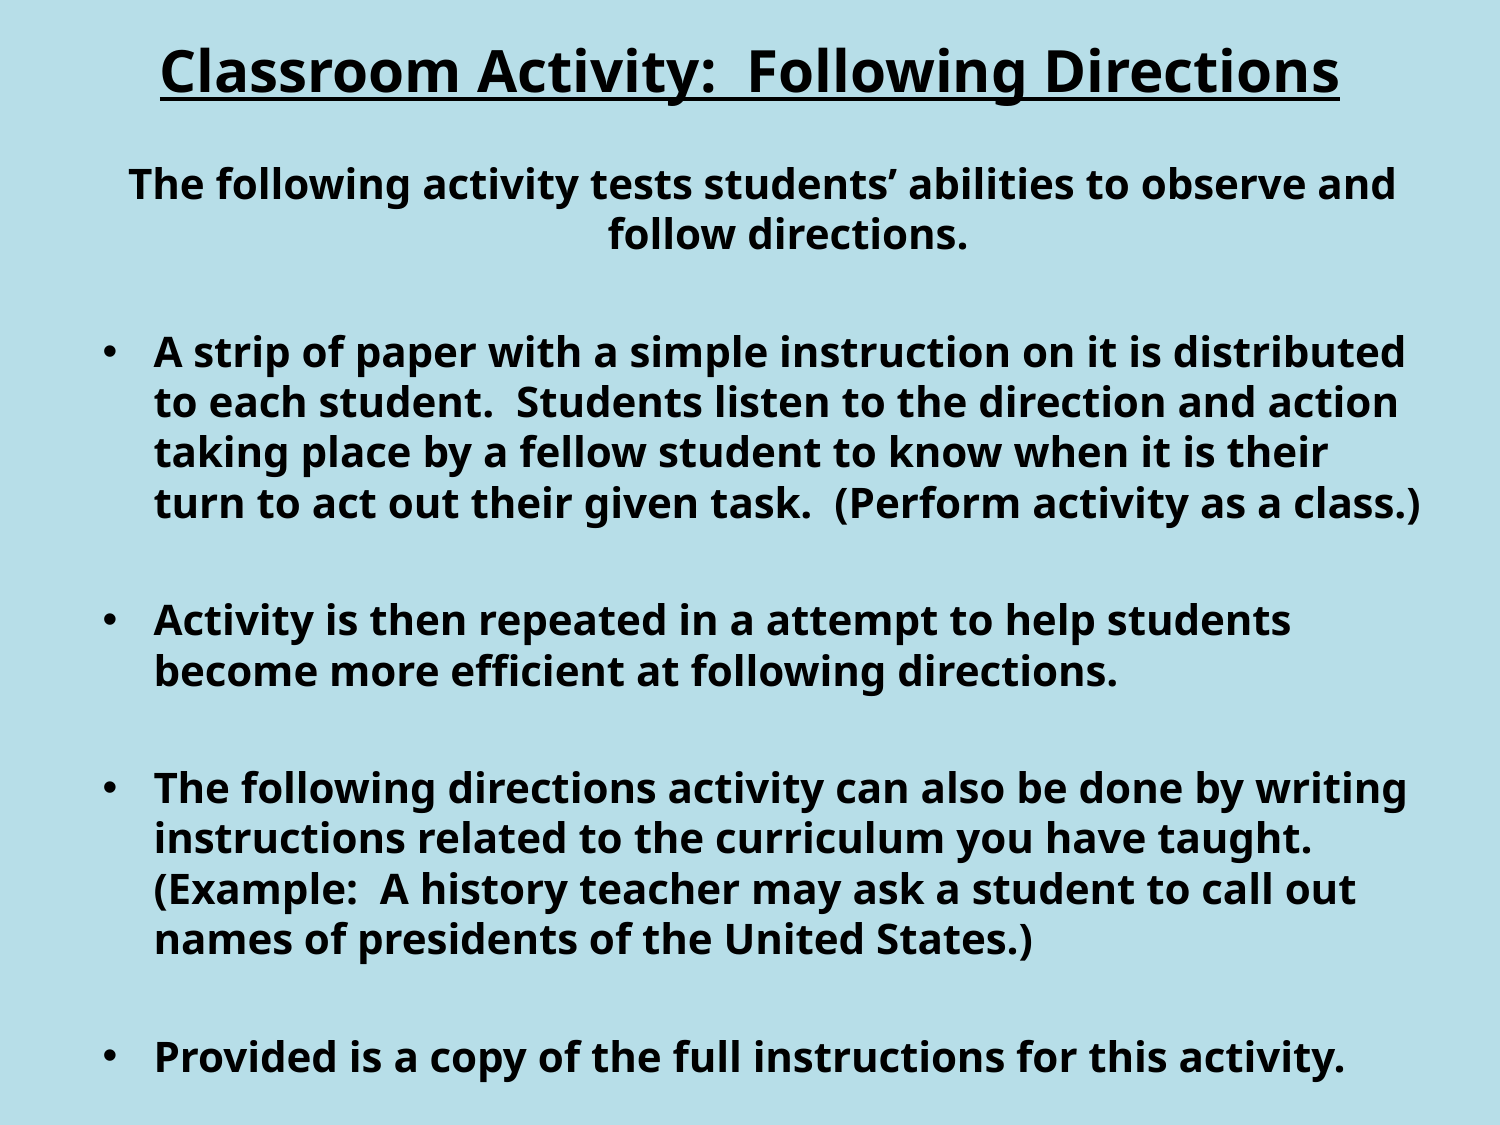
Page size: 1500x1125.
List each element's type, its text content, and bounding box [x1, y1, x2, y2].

list The following activity tests students’ abilities to observe and follow directions. A strip of paper with a simple instruction on it is distributed to each student. Students listen to the direction and action taking place by a fellow student to know when it is their turn to act out their given task. (Perform activity as a class.) Activity is then repeated in a attempt to help students become more efficient at following directions. The following directions activity can also be done by writing instructions related to the curriculum you have taught. (Example: A history teacher may ask a student to call out names of presidents of the United States.) Provided is a copy of the full instructions for this activity. [87, 149, 1438, 1100]
title Classroom Activity: Following Directions [37, 0, 1463, 163]
